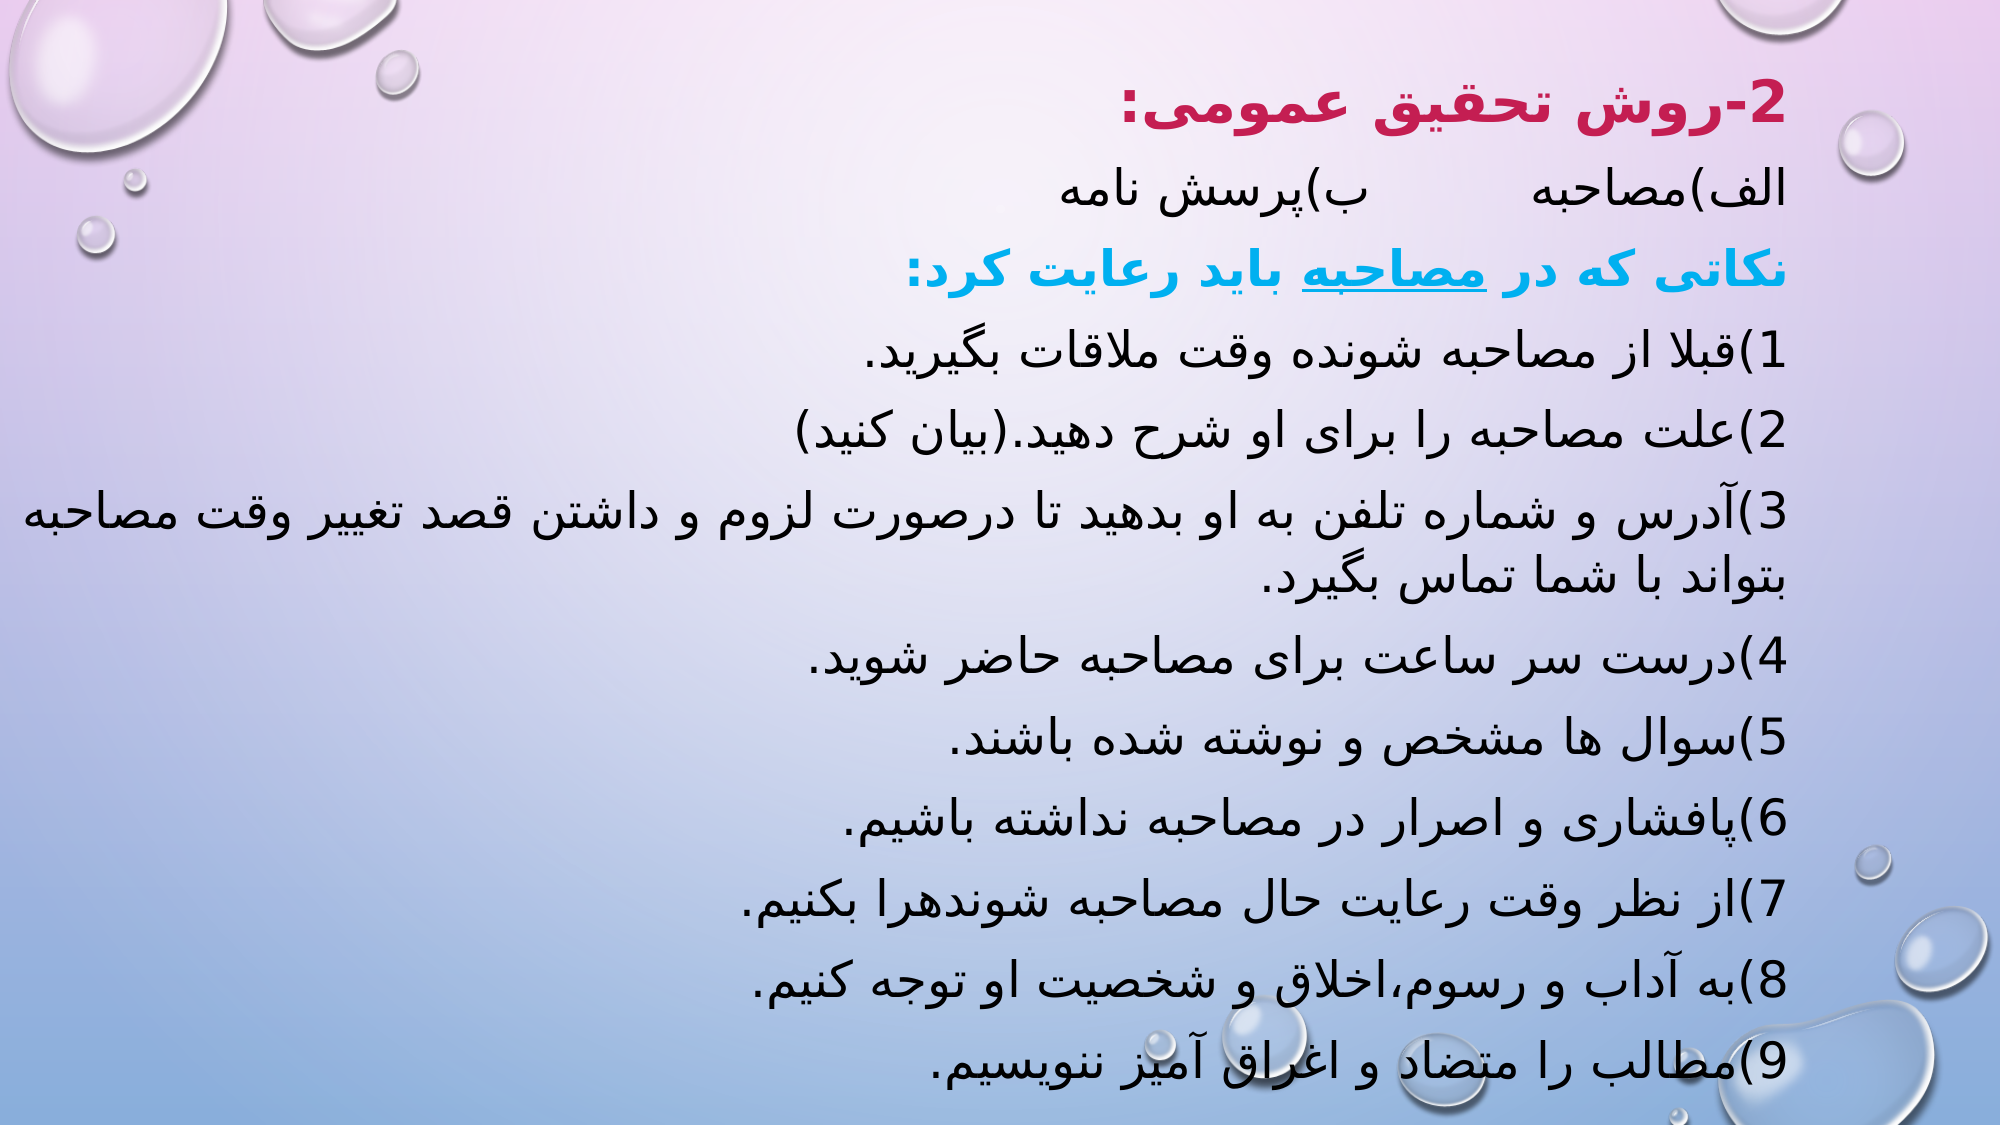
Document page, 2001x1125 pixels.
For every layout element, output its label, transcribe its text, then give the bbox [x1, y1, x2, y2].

picture [0, 0, 2000, 1125]
text_box 2-روش تحقیق عمومی: الف)مصاحبه ب)پرسش نامه نکاتی که در مصاحبه باید رعایت کرد: 1)قبلا از مصاحبه شونده وقت ملاقات بگیرید. 2)علت مصاحبه را برای او شرح دهید.(بیان کنید) 3)آدرس و شماره تلفن به او بدهید تا درصورت لزوم و داشتن قصد تغییر وقت مصاحبه بتواند با شما تماس بگیرد. 4)درست سر ساعت برای مصاحبه حاضر شوید. 5)سوال ها مشخص و نوشته شده باشند. 6)پافشاری و اصرار در مصاحبه نداشته باشیم. 7)از نظر وقت رعایت حال مصاحبه شوندهرا بکنیم. 8)به آداب و رسوم،اخلاق و شخصیت او توجه کنیم. 9)مطالب را متضاد و اغراق آمیز ننویسیم. [0, 52, 1805, 1096]
